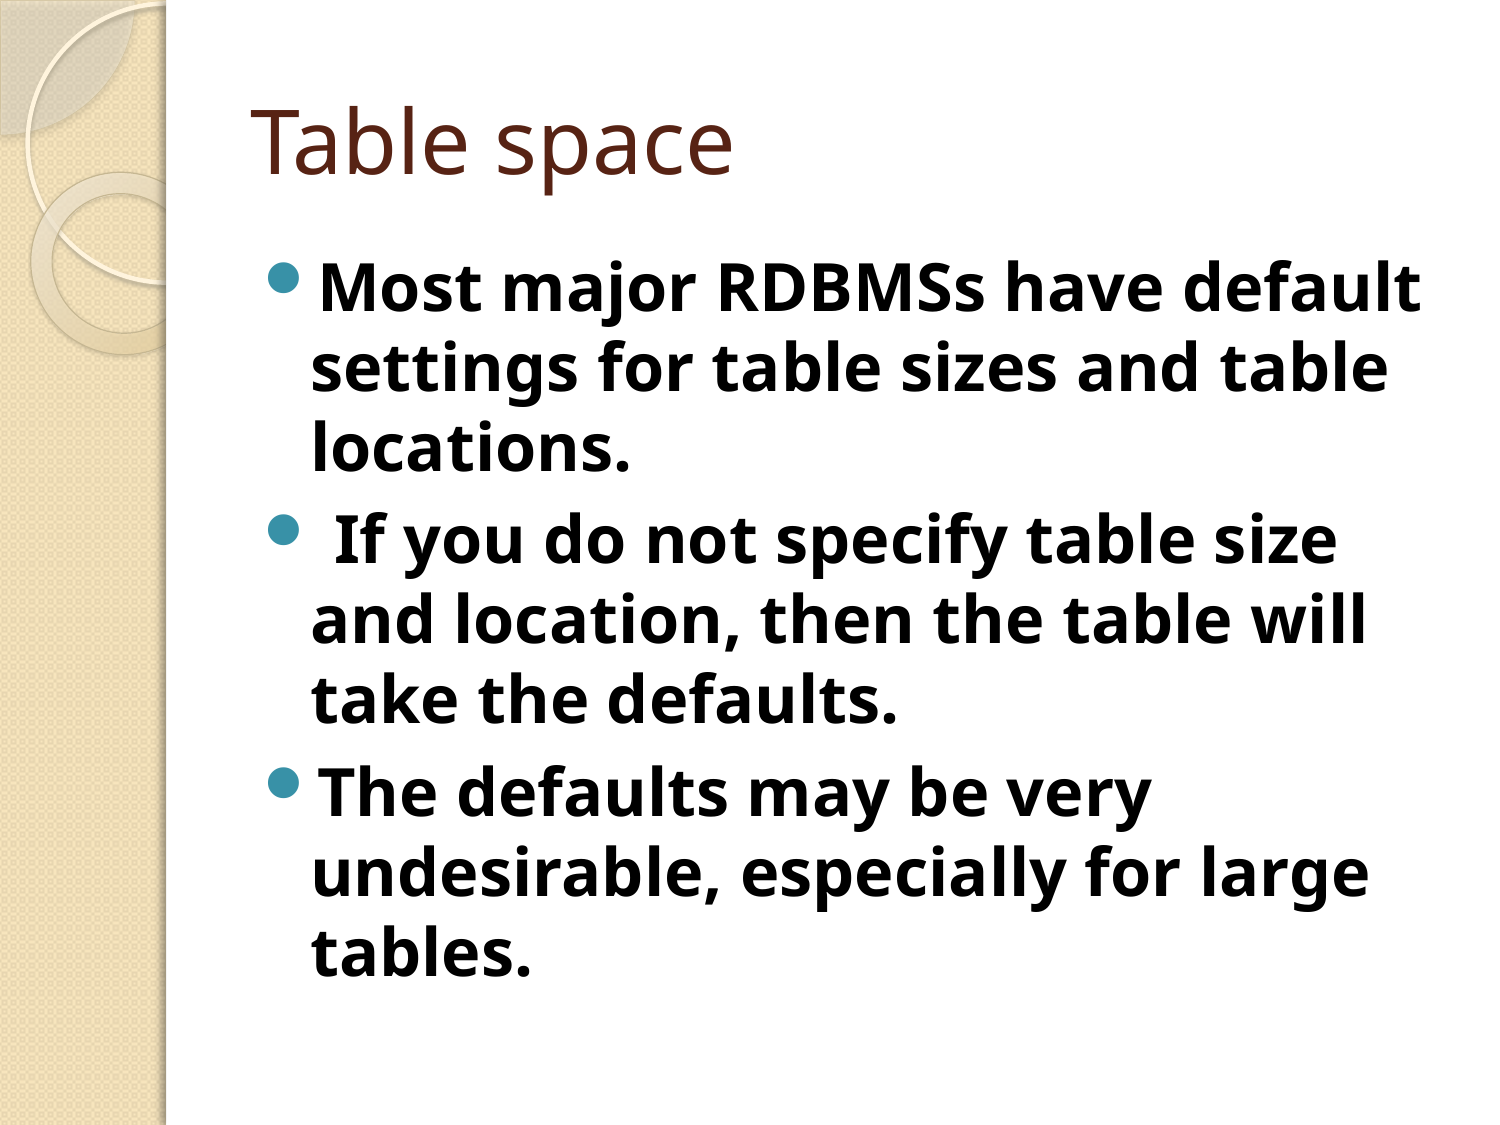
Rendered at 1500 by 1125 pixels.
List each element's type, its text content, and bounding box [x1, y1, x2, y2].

title Table space [235, 45, 1466, 233]
list Most major RDBMSs have default settings for table sizes and table locations. If you do not specify table size and location, then the table will take the defaults. The defaults may be very undesirable, especially for large tables. [235, 237, 1466, 1025]
